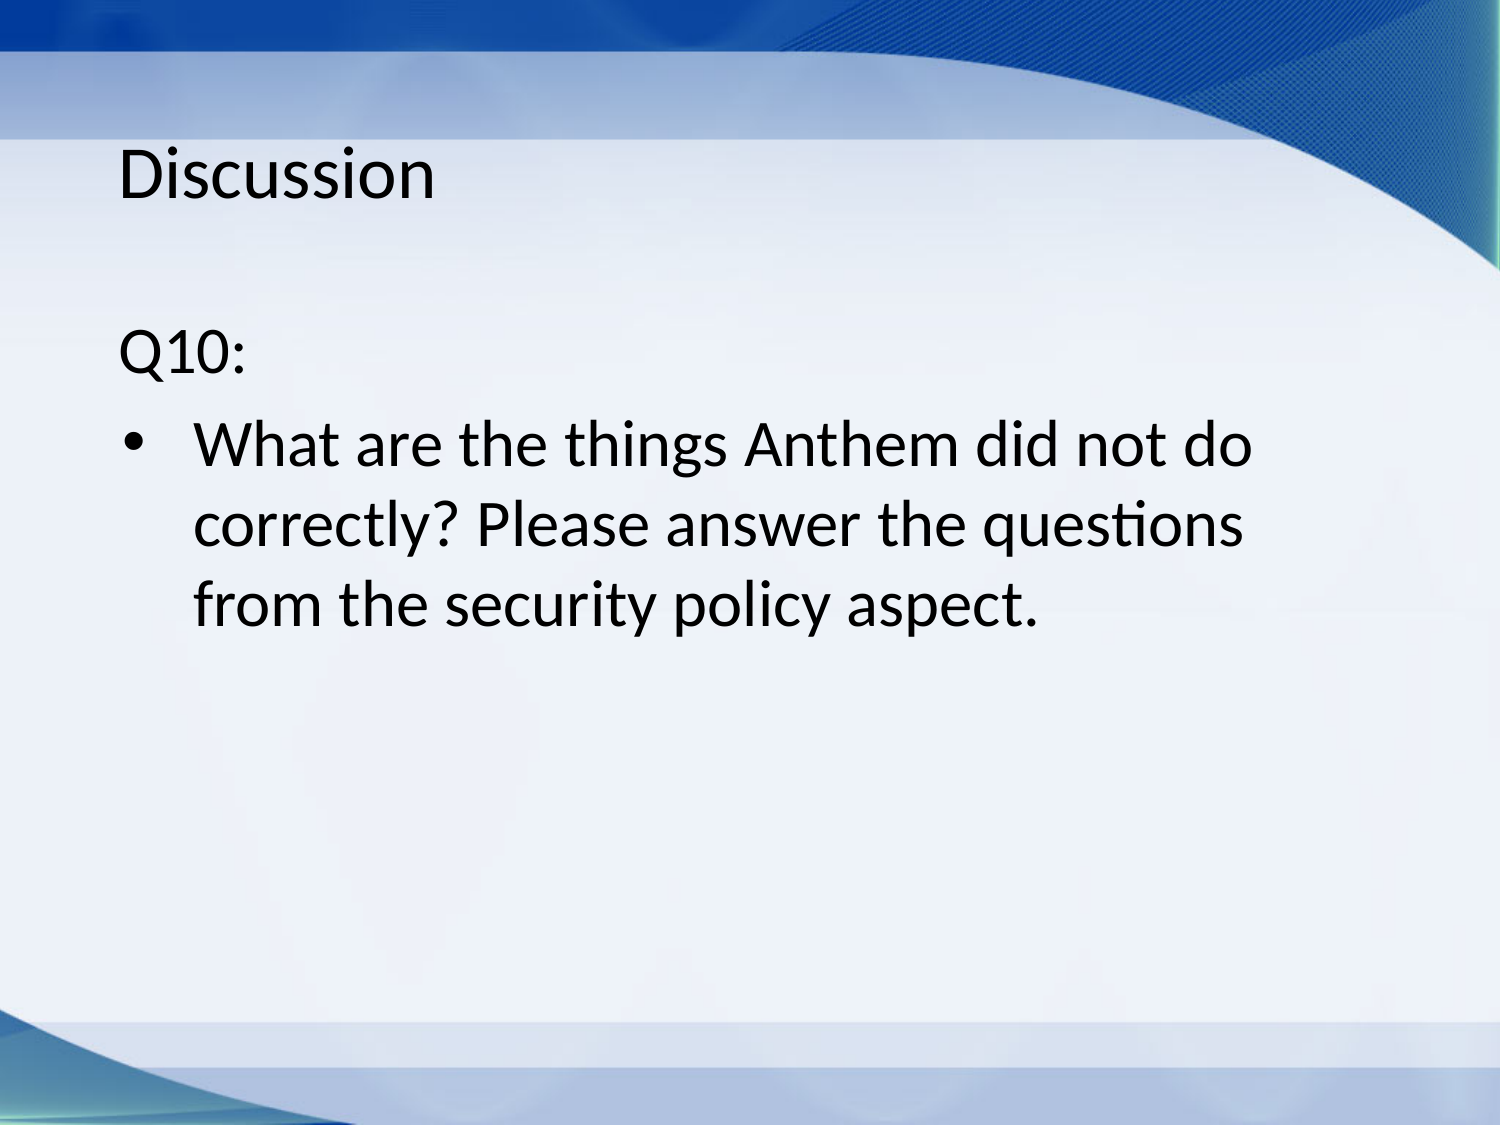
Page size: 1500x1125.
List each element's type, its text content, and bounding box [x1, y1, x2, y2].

list Q10: What are the things Anthem did not do correctly? Please answer the questions from the security policy aspect. [103, 299, 1397, 1014]
picture [0, 0, 1500, 1125]
title Discussion [103, 59, 1397, 278]
